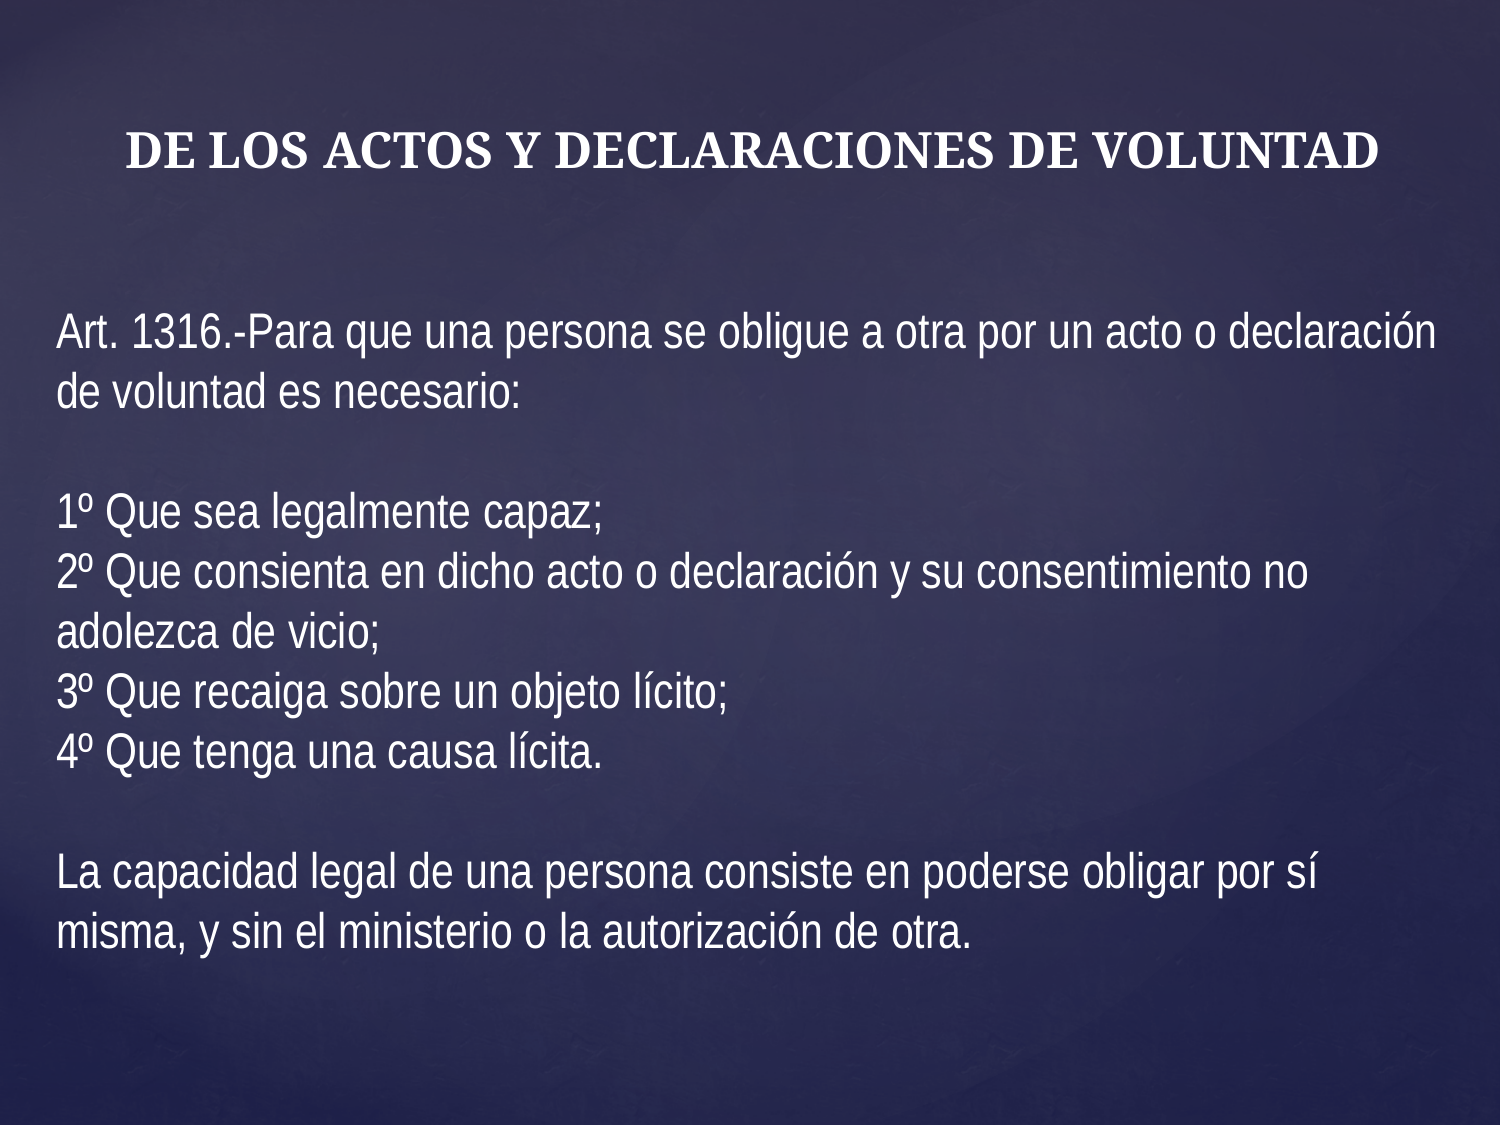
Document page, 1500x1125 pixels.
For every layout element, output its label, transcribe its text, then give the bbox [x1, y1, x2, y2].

text_box Art. 1316.-Para que una persona se obligue a otra por un acto o declaración de voluntad es necesario: 1º Que sea legalmente capaz; 2º Que consienta en dicho acto o declaración y su consentimiento no adolezca de vicio; 3º Que recaiga sobre un objeto lícito; 4º Que tenga una causa lícita. La capacidad legal de una persona consiste en poderse obligar por sí misma, y sin el ministerio o la autorización de otra. [41, 290, 1459, 966]
text_box DE LOS ACTOS Y DECLARACIONES DE VOLUNTAD [110, 111, 1397, 186]
